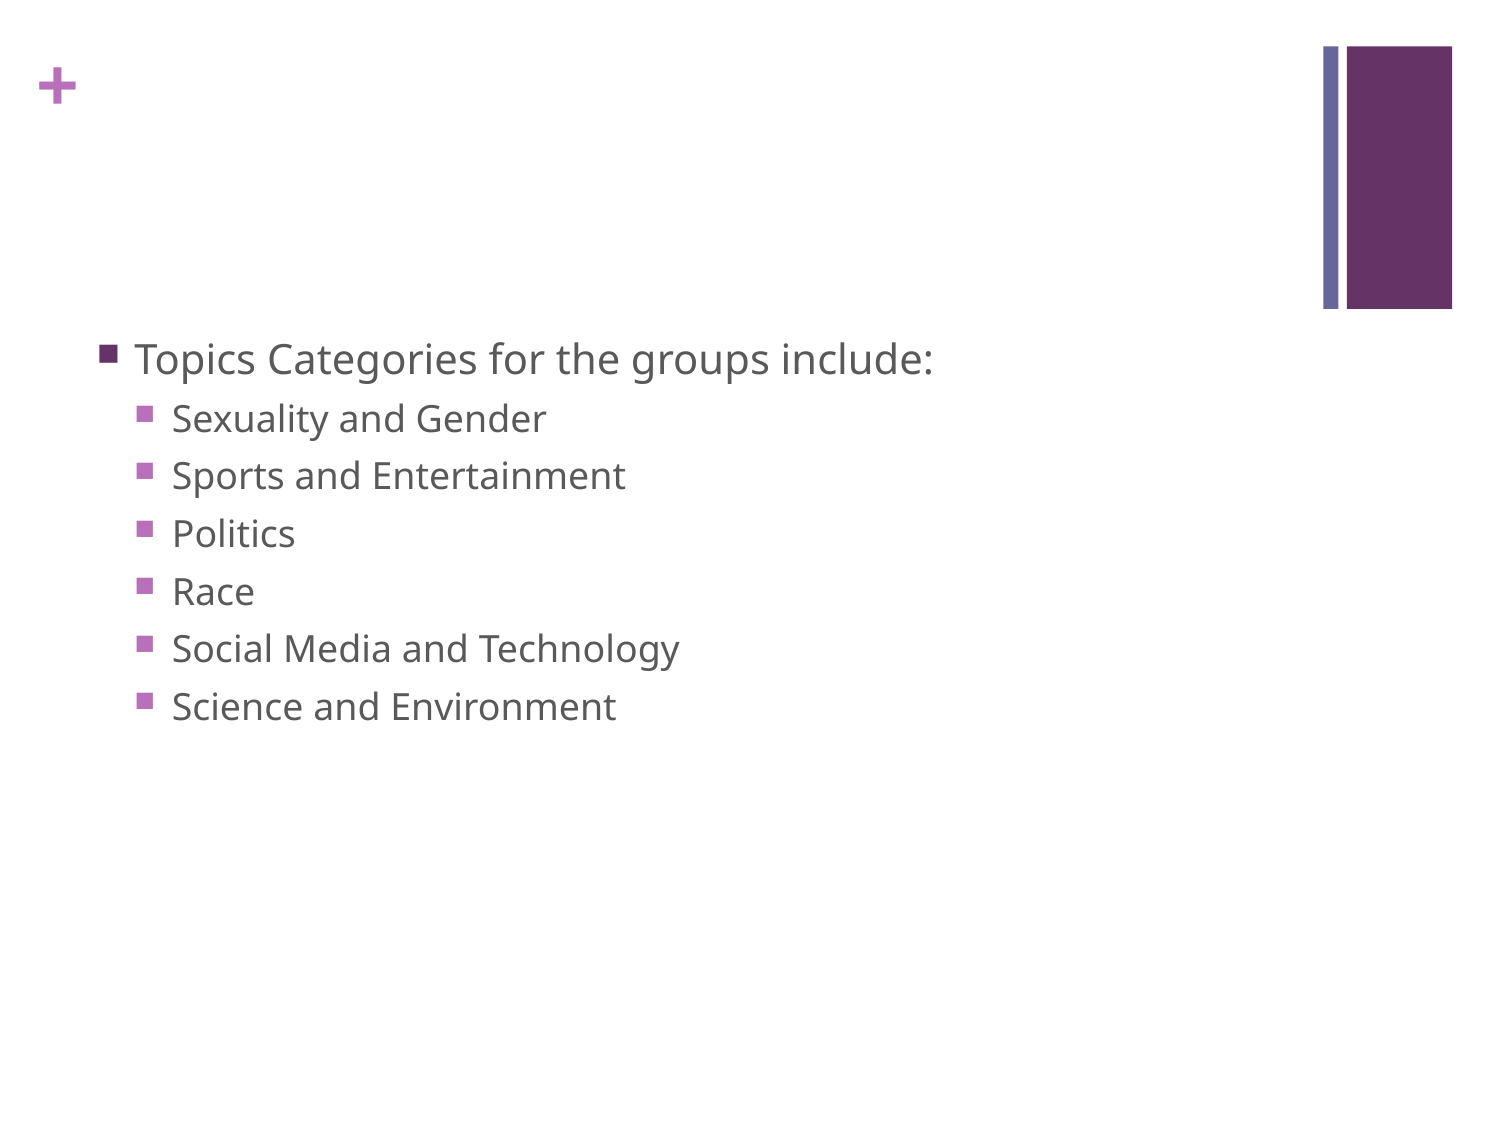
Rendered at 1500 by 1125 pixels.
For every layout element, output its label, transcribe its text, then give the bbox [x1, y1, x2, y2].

list Topics Categories for the groups include: Sexuality and Gender Sports and Entertainment Politics Race Social Media and Technology Science and Environment [81, 324, 1322, 1005]
